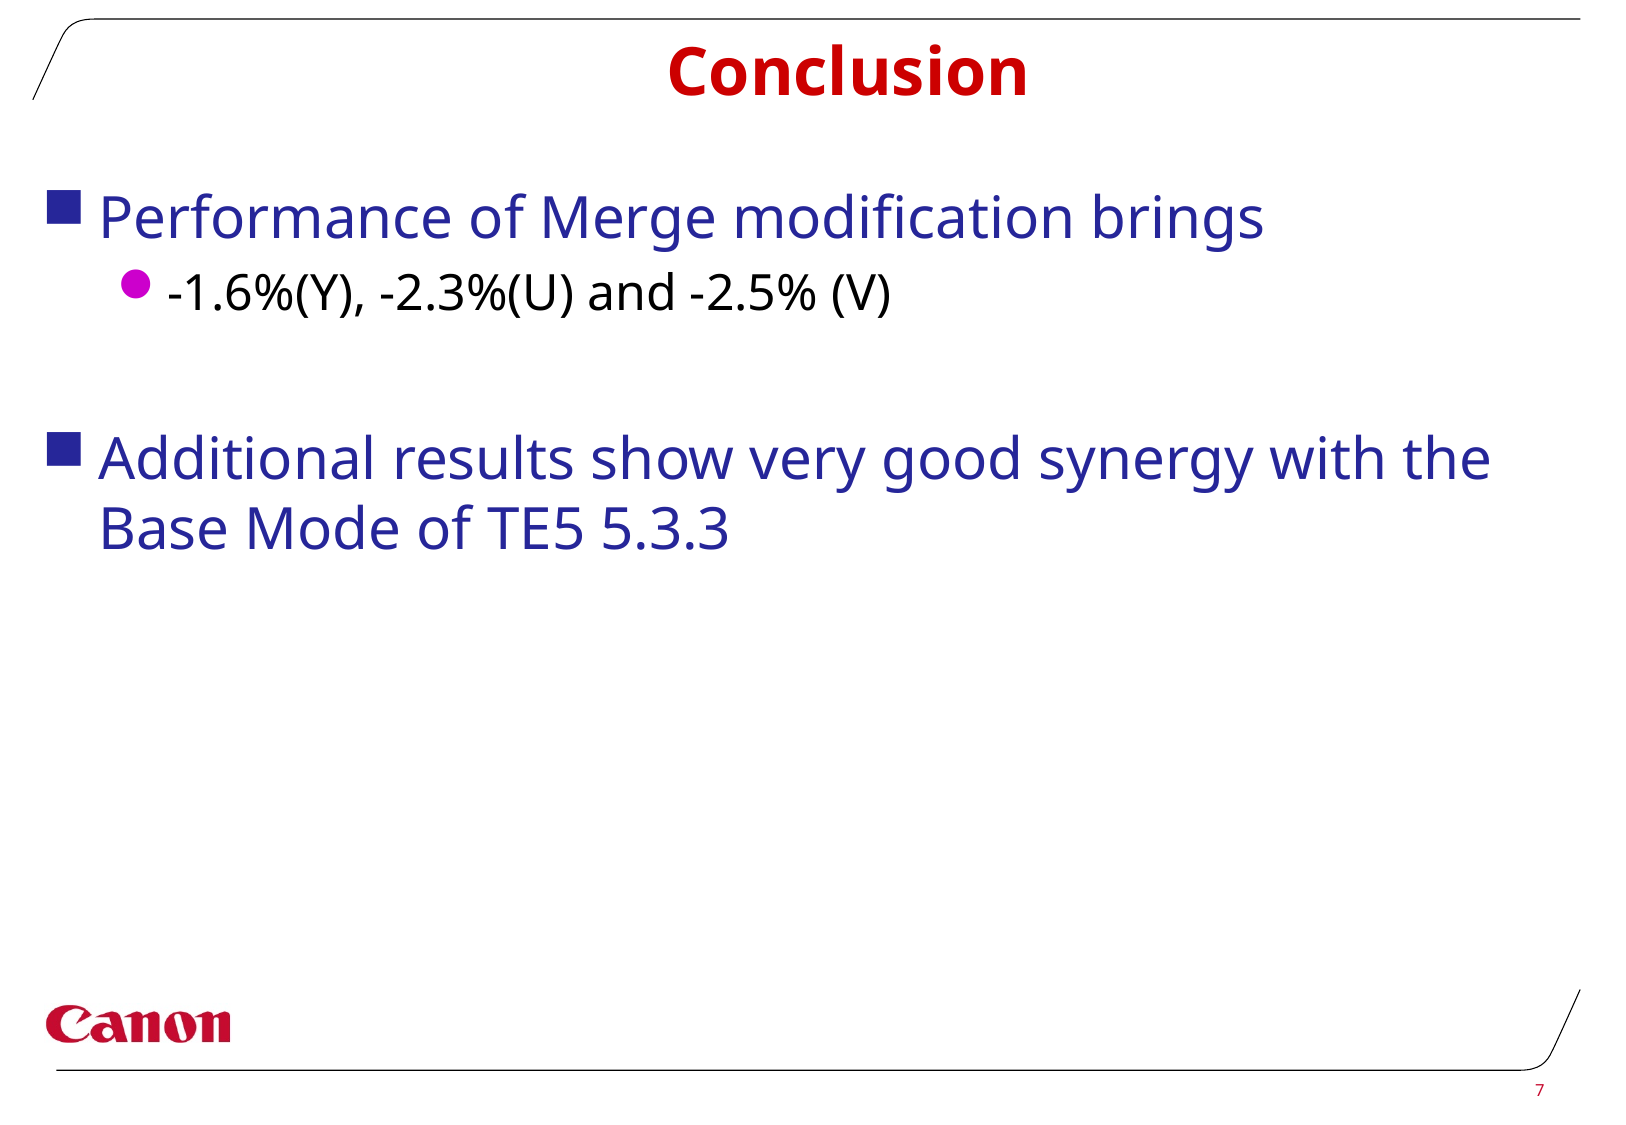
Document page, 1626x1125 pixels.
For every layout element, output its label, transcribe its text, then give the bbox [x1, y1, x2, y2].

slide_number 7 [1414, 1063, 1545, 1103]
list Performance of Merge modification brings -1.6%(Y), -2.3%(U) and -2.5% (V) Additional results show very good synergy with the Base Mode of TE5 5.3.3 [27, 172, 1585, 1004]
title Conclusion [151, 19, 1546, 119]
picture [44, 1004, 232, 1043]
